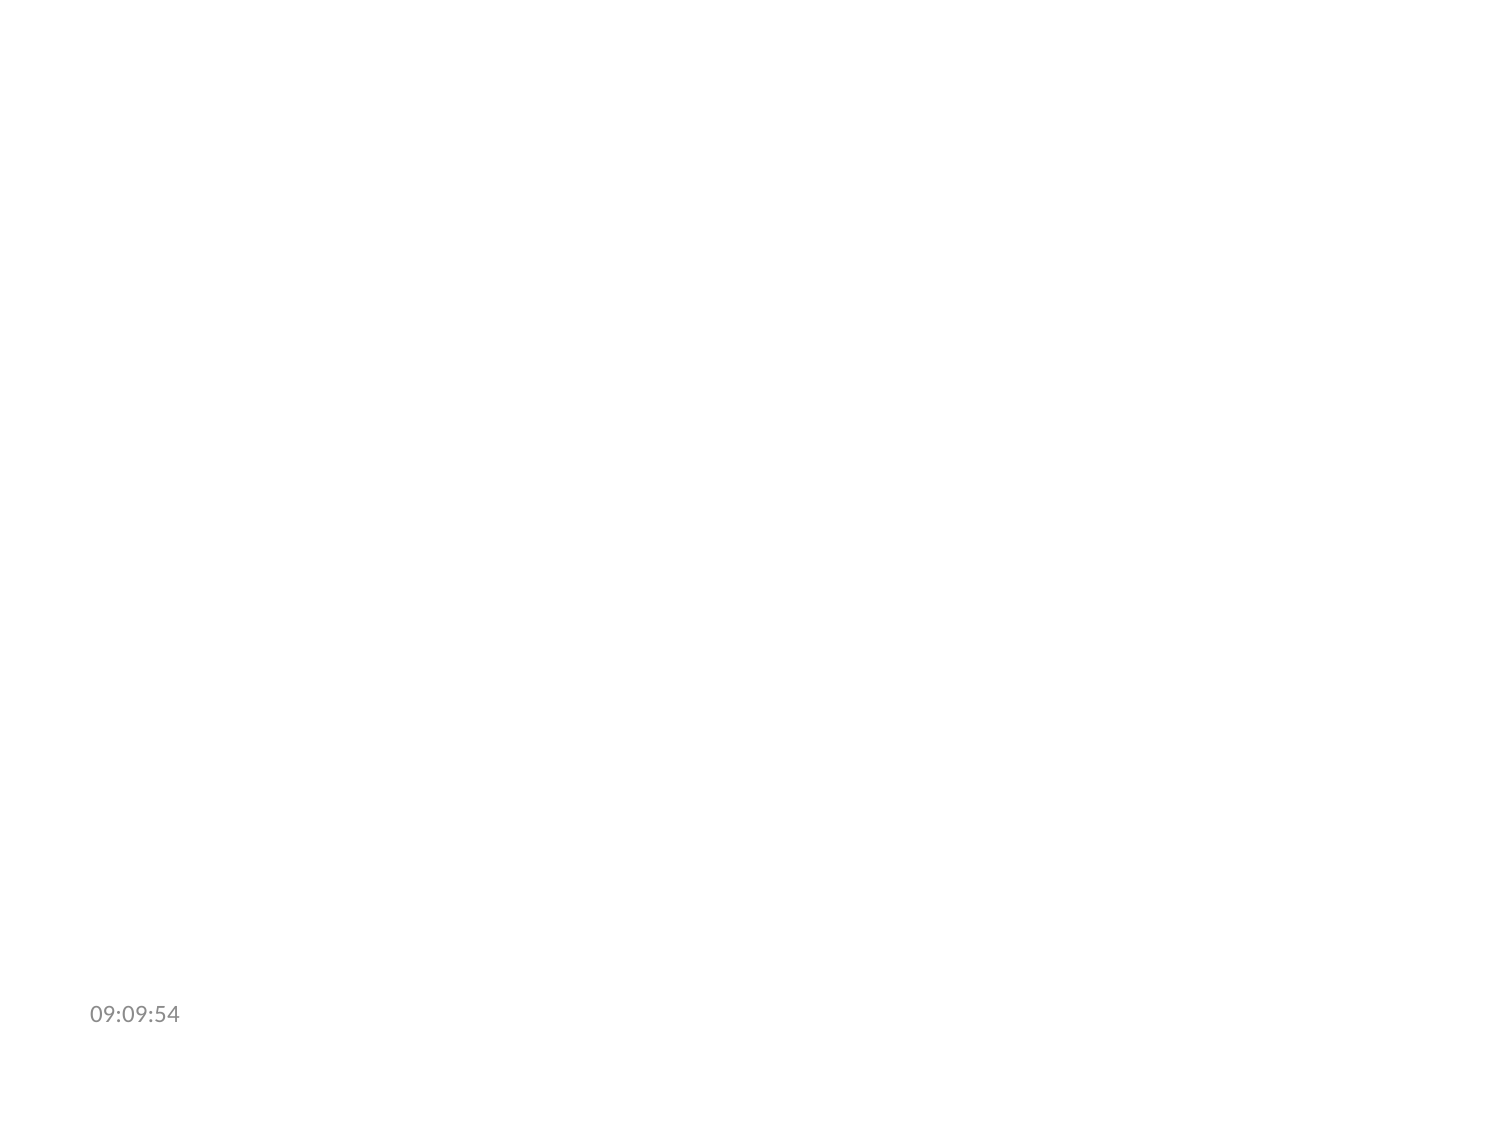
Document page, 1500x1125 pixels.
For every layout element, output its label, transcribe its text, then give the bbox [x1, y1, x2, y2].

text_box 15:35:09 [75, 982, 425, 1043]
